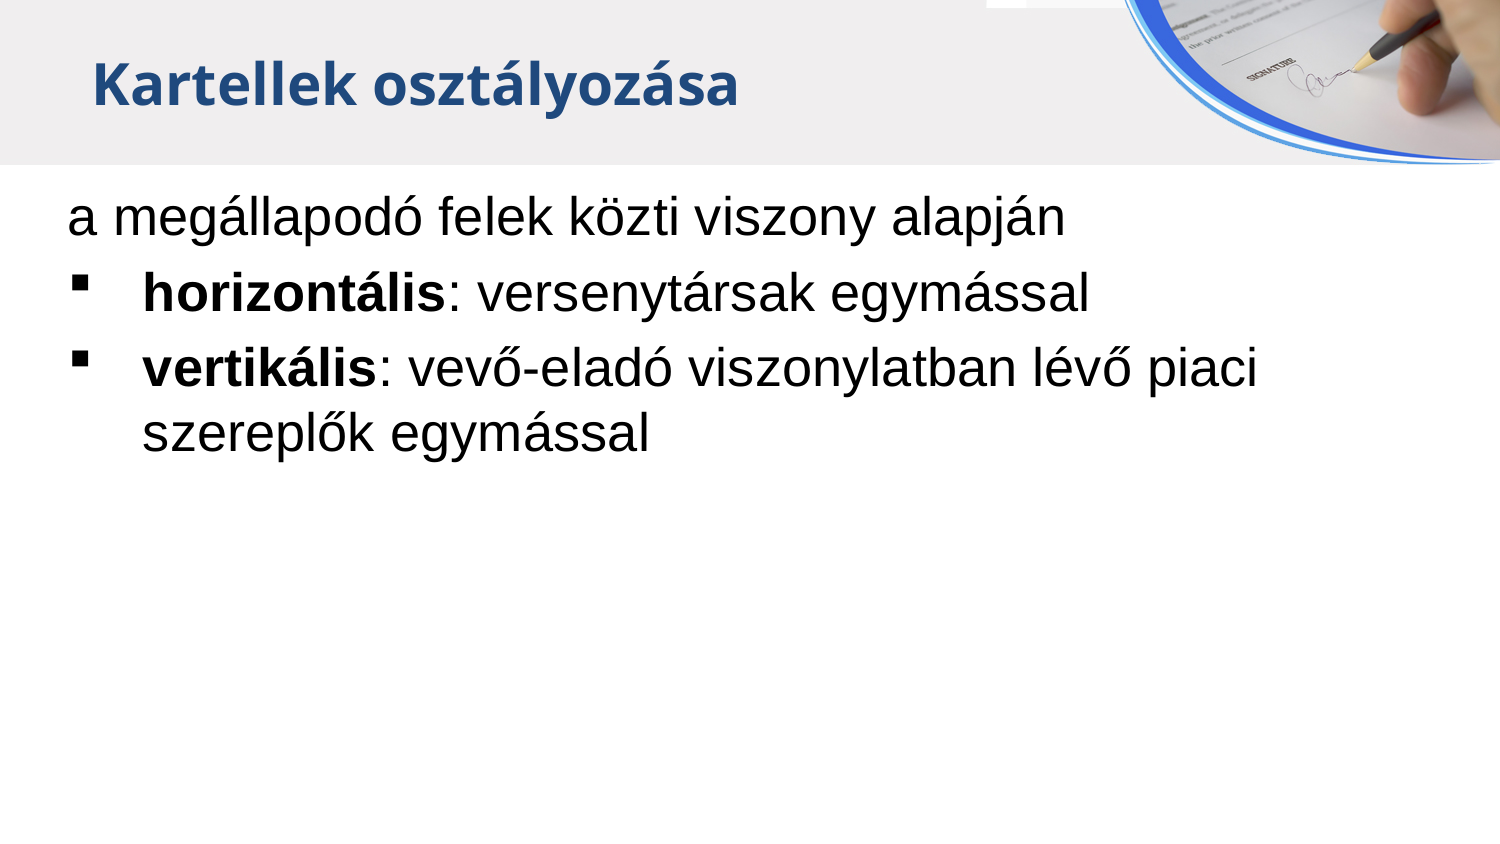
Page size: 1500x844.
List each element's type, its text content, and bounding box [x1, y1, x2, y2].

picture [0, 0, 1500, 844]
list Kartellek osztályozása [76, 13, 1500, 151]
list a megállapodó felek közti viszony alapján horizontális: versenytársak egymással vertikális: vevő-eladó viszonylatban lévő piaci szereplők egymással [53, 173, 1353, 741]
